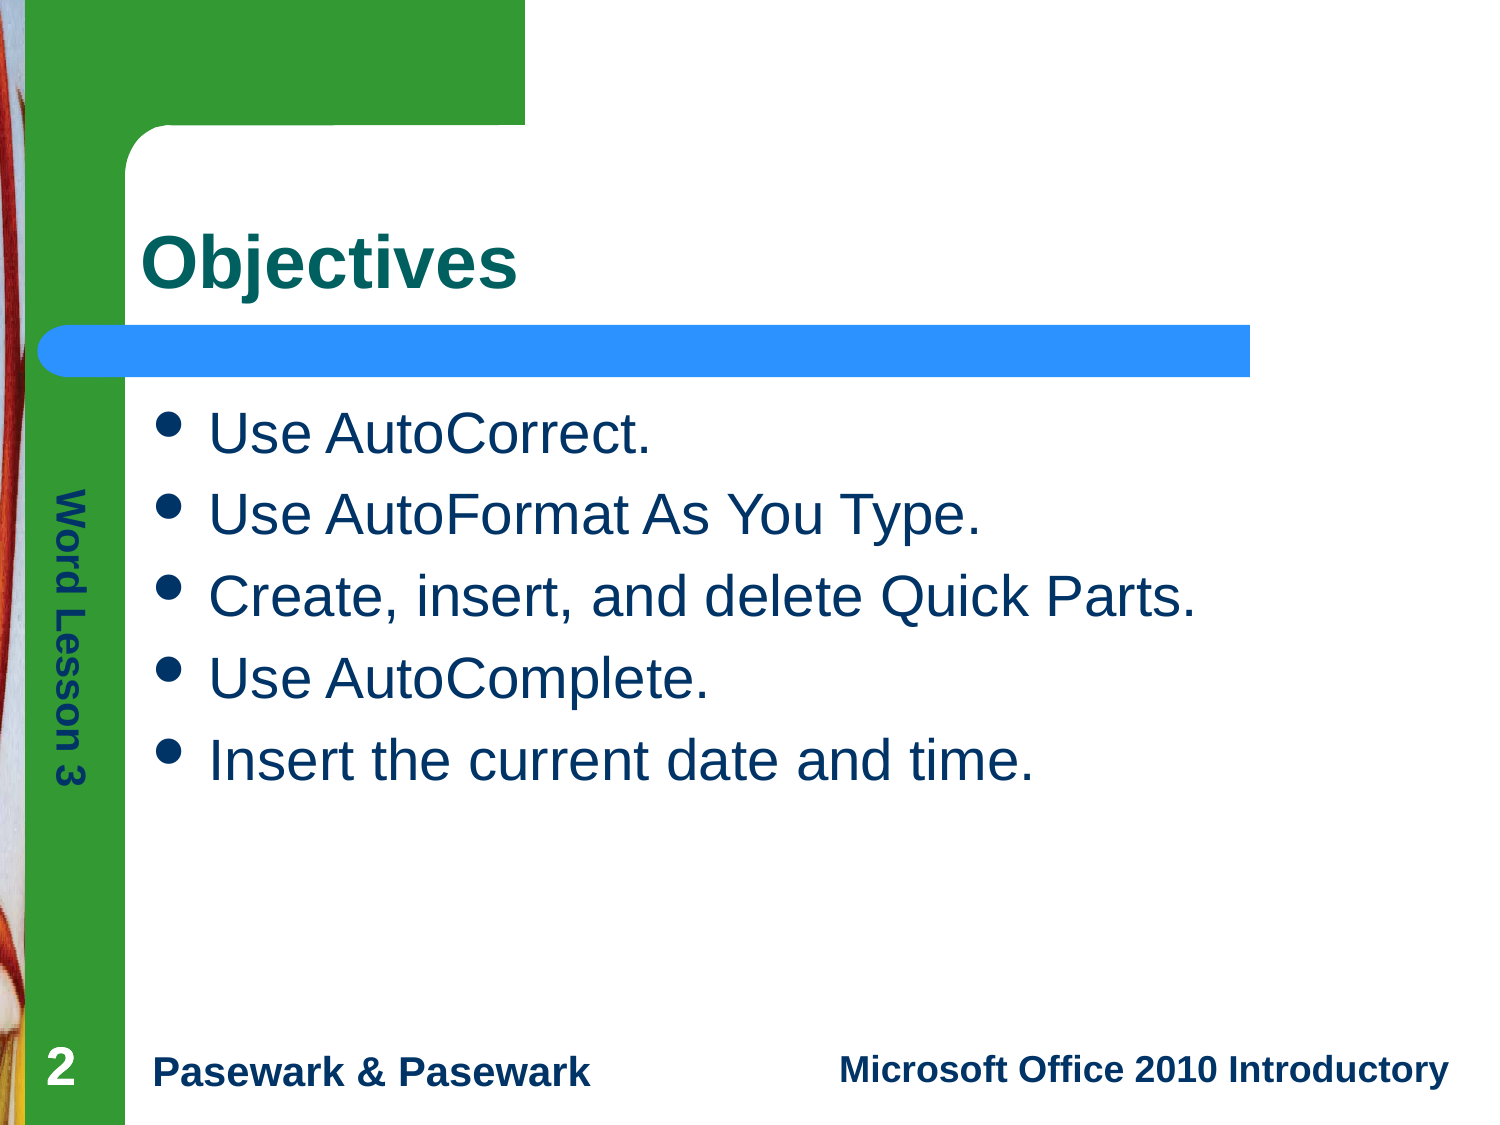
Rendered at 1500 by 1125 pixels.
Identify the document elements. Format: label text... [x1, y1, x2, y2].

text_box 2 [13, 1023, 111, 1105]
title Objectives [124, 124, 1426, 313]
list Use AutoCorrect. Use AutoFormat As You Type. Create, insert, and delete Quick Parts. Use AutoComplete. Insert the current date and time. [137, 387, 1400, 999]
picture [0, 0, 25, 1125]
